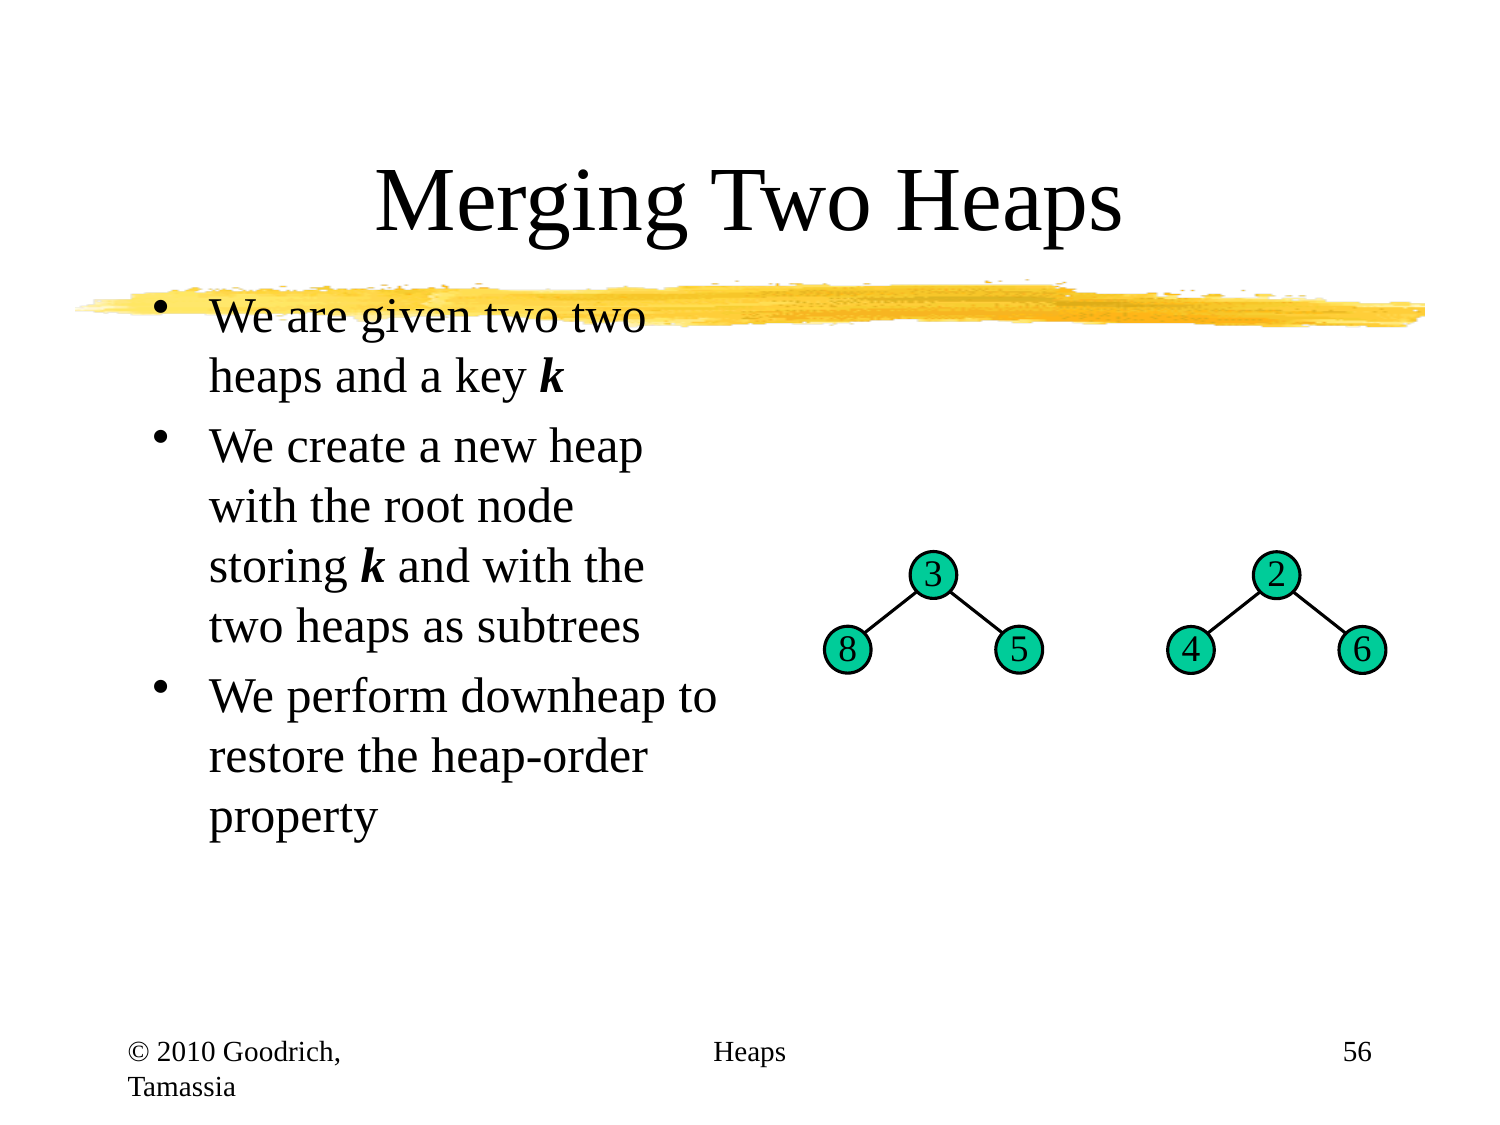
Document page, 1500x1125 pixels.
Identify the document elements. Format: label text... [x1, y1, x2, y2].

title Merging Two Heaps [112, 99, 1388, 288]
text_box 5 [995, 626, 1043, 674]
slide_number © 2010 Goodrich, Tamassia [112, 1024, 426, 1101]
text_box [949, 592, 1004, 633]
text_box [1292, 592, 1347, 633]
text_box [864, 592, 918, 633]
picture [75, 274, 137, 338]
text_box 8 [824, 626, 872, 674]
picture [738, 274, 1425, 338]
text_box 2 [1253, 551, 1300, 599]
text_box 4 [1167, 626, 1215, 674]
list We are given two two heaps and a key k We create a new heap with the root node storing k and with the two heaps as subtrees We perform downheap to restore the heap-order property [137, 274, 738, 951]
slide_number 56 [1074, 1024, 1388, 1101]
text_box 3 [910, 551, 957, 599]
text_box 6 [1339, 626, 1386, 674]
footer Heaps [512, 1024, 988, 1101]
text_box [1207, 592, 1261, 633]
